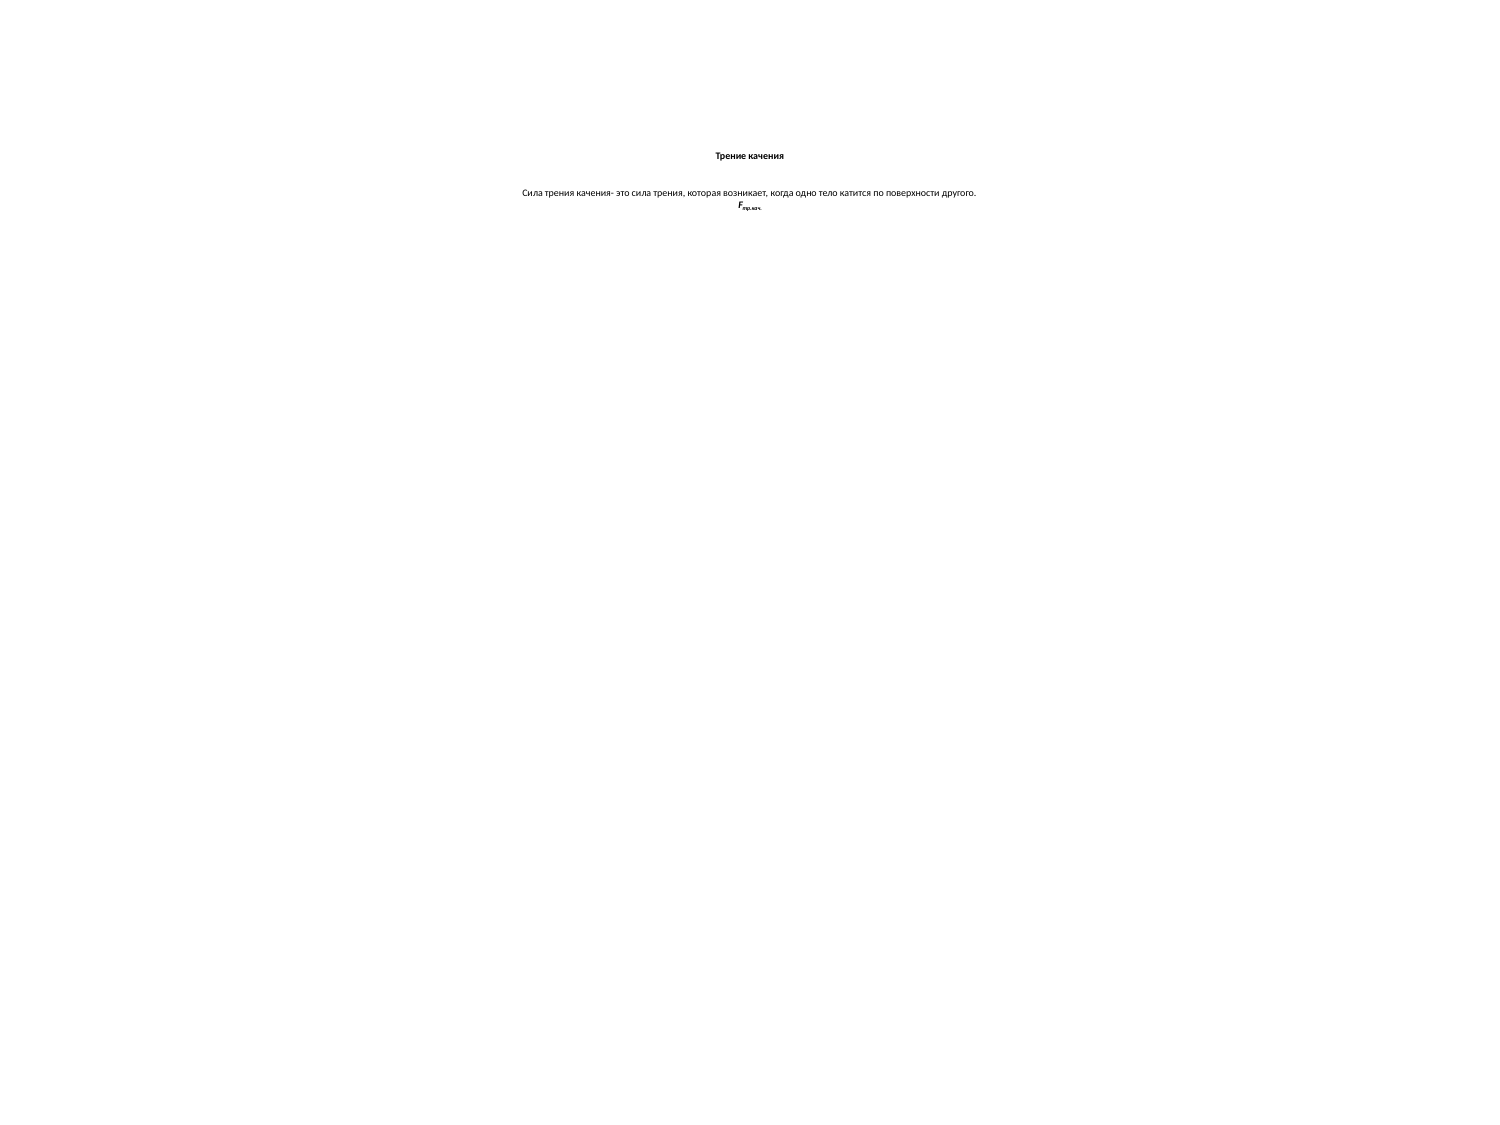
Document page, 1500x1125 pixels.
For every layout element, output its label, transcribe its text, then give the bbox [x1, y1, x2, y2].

title Трение качения Сила трения качения- это сила трения, которая возникает, когда одно тело катится по поверхности другого. Fтр.кач. [75, 45, 1425, 233]
